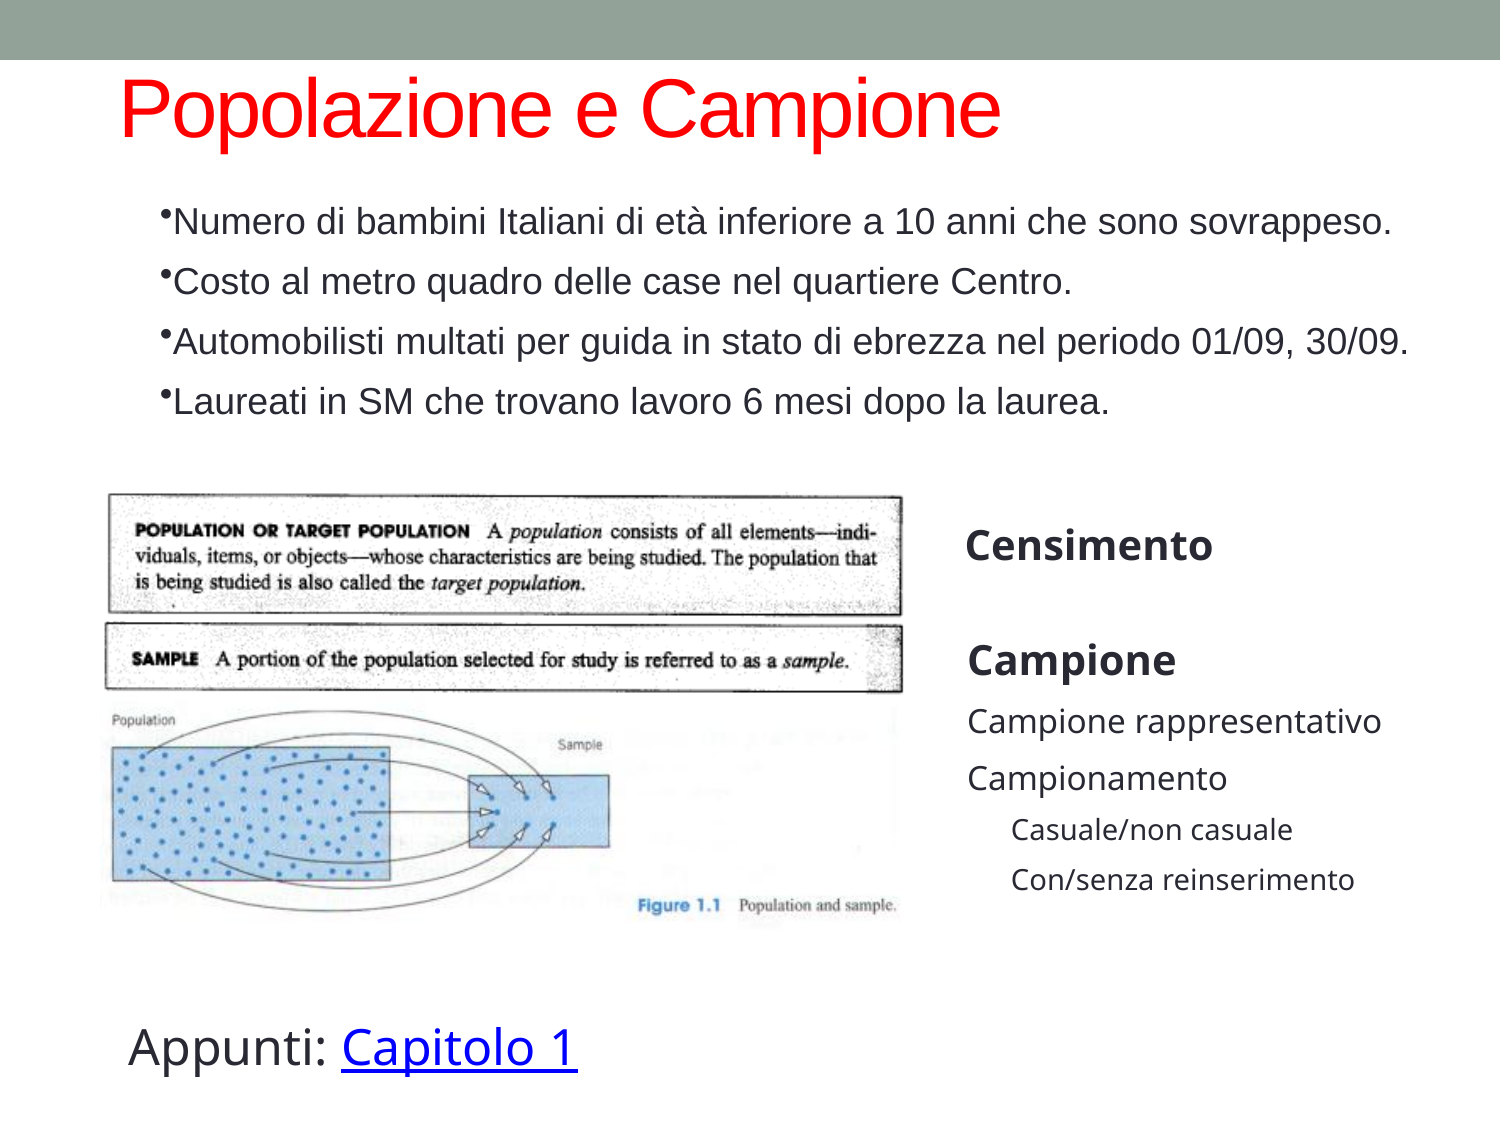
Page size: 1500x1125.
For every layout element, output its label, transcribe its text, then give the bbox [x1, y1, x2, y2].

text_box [100, 487, 910, 932]
title Popolazione e Campione [103, 29, 1379, 179]
text_box Appunti: Capitolo 1 [113, 1007, 1185, 1091]
text_box Numero di bambini Italiani di età inferiore a 10 anni che sono sovrappeso. Costo al metro quadro delle case nel quartiere Centro. Automobilisti multati per guida in stato di ebrezza nel periodo 01/09, 30/09. Laureati in SM che trovano lavoro 6 mesi dopo la laurea. [80, 189, 1436, 429]
text_box Censimento [949, 511, 1417, 577]
text_box Campione Campione rappresentativo Campionamento Casuale/non casuale Con/senza reinserimento [952, 626, 1474, 904]
